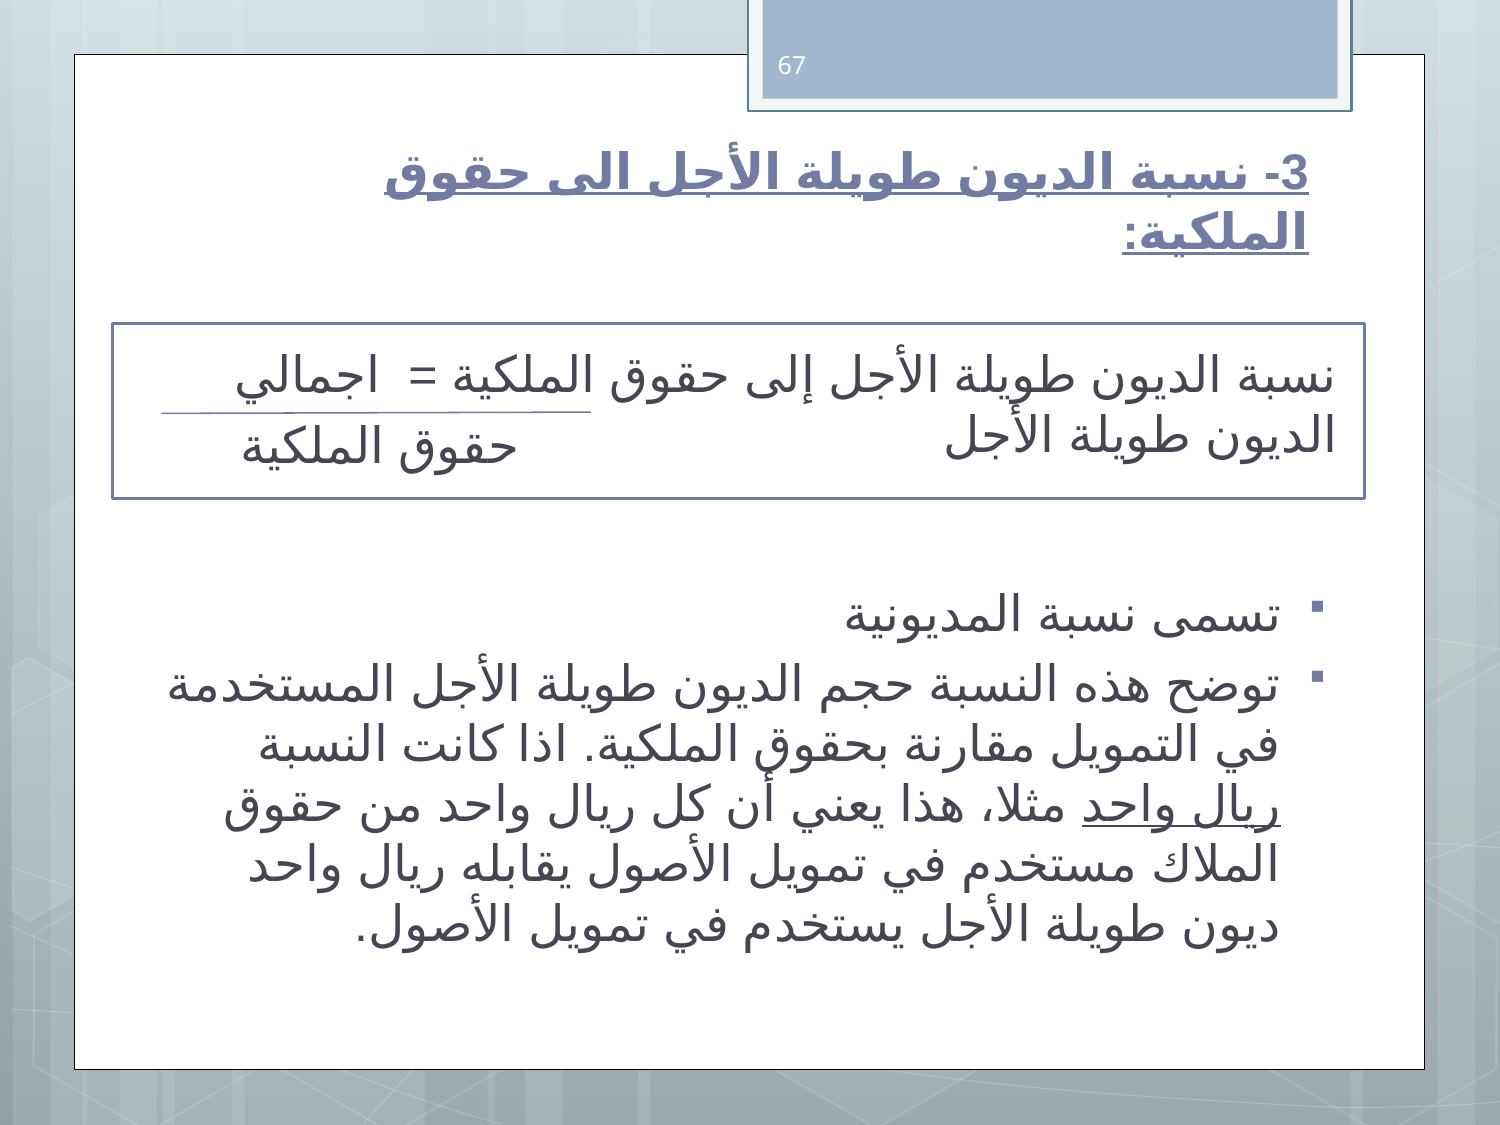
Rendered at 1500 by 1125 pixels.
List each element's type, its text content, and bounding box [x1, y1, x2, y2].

title 3- نسبة الديون طويلة الأجل الى حقوق الملكية: [171, 168, 1324, 268]
text_box [111, 322, 1365, 500]
text_box حقوق الملكية [218, 423, 534, 482]
text_box حقوق الملكية [218, 406, 534, 410]
slide_number 67 [762, 36, 982, 97]
list تسمى نسبة المديونية توضح هذه النسبة حجم الديون طويلة الأجل المستخدمة في التمويل مقارنة بحقوق الملكية. اذا كانت النسبة ريال واحد مثلا، هذا يعني أن كل ريال واحد من حقوق الملاك مستخدم في تمويل الأصول يقابله ريال واحد ديون طويلة الأجل يستخدم في تمويل الأصول. [149, 574, 1353, 976]
text_box نسبة الديون طويلة الأجل إلى حقوق الملكية = اجمالي الديون طويلة الأجل [123, 335, 1353, 470]
